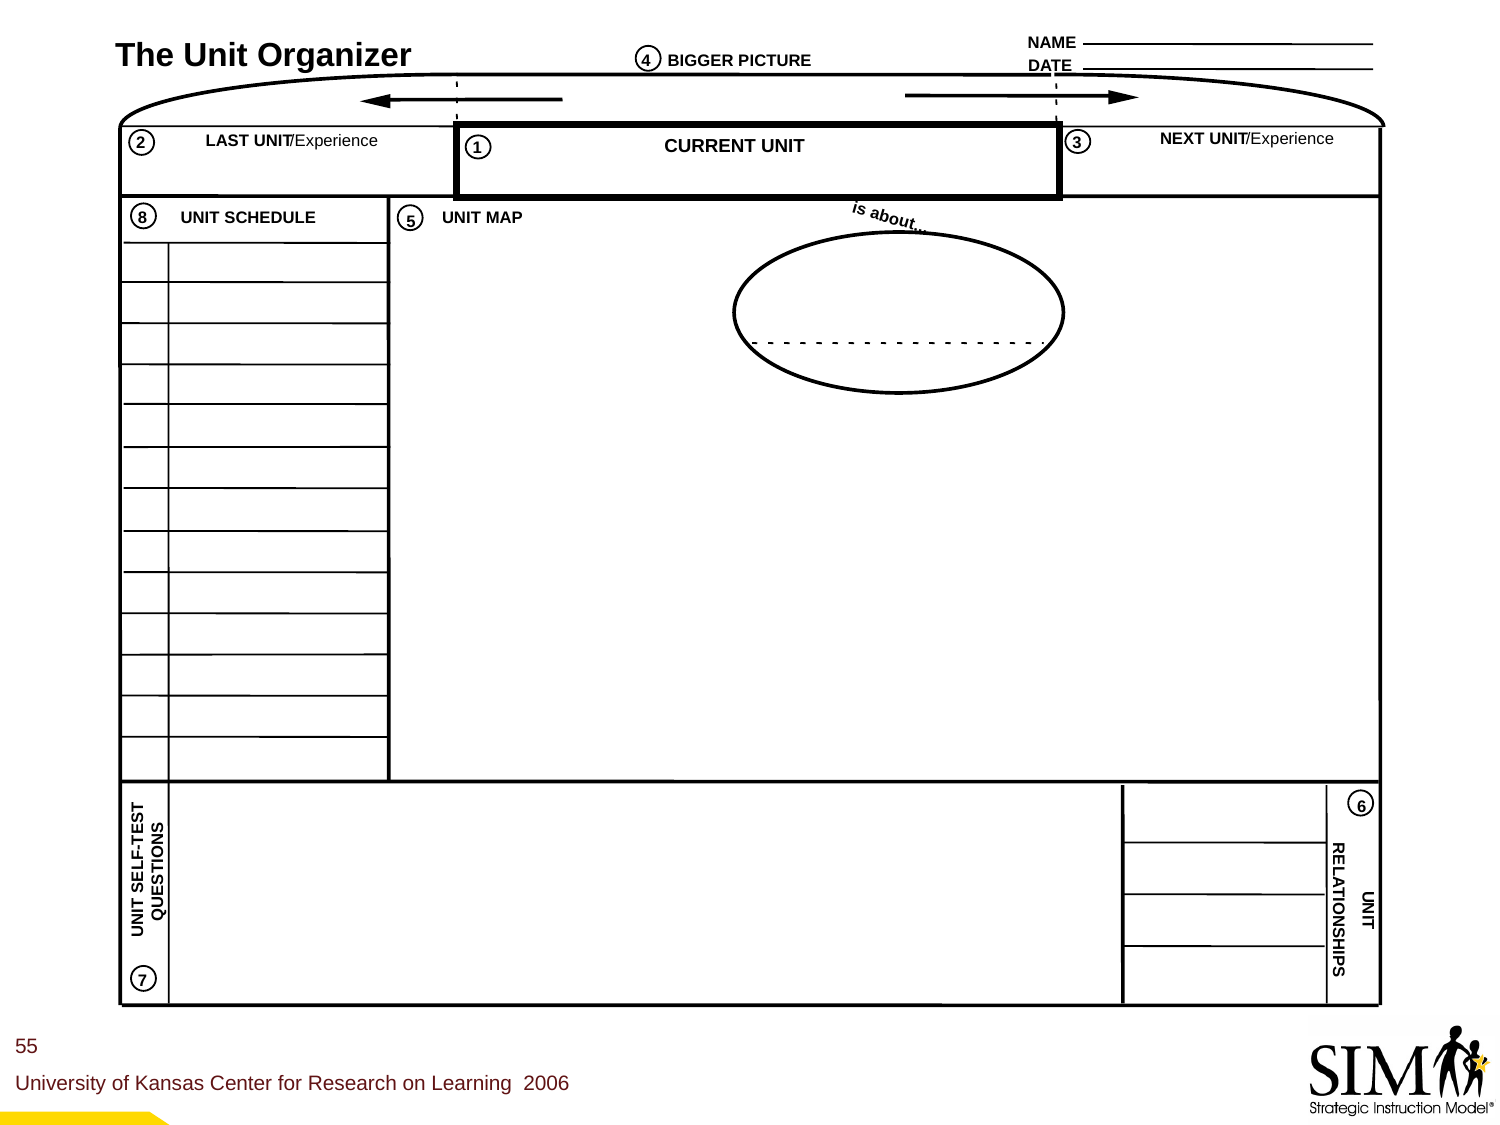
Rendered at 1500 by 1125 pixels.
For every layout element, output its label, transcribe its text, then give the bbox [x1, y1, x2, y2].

picture [1307, 1015, 1500, 1125]
slide_number 55 [0, 1024, 313, 1062]
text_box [114, 16, 1385, 1025]
footer University of Kansas Center for Research on Learning 2006 [0, 1062, 626, 1101]
